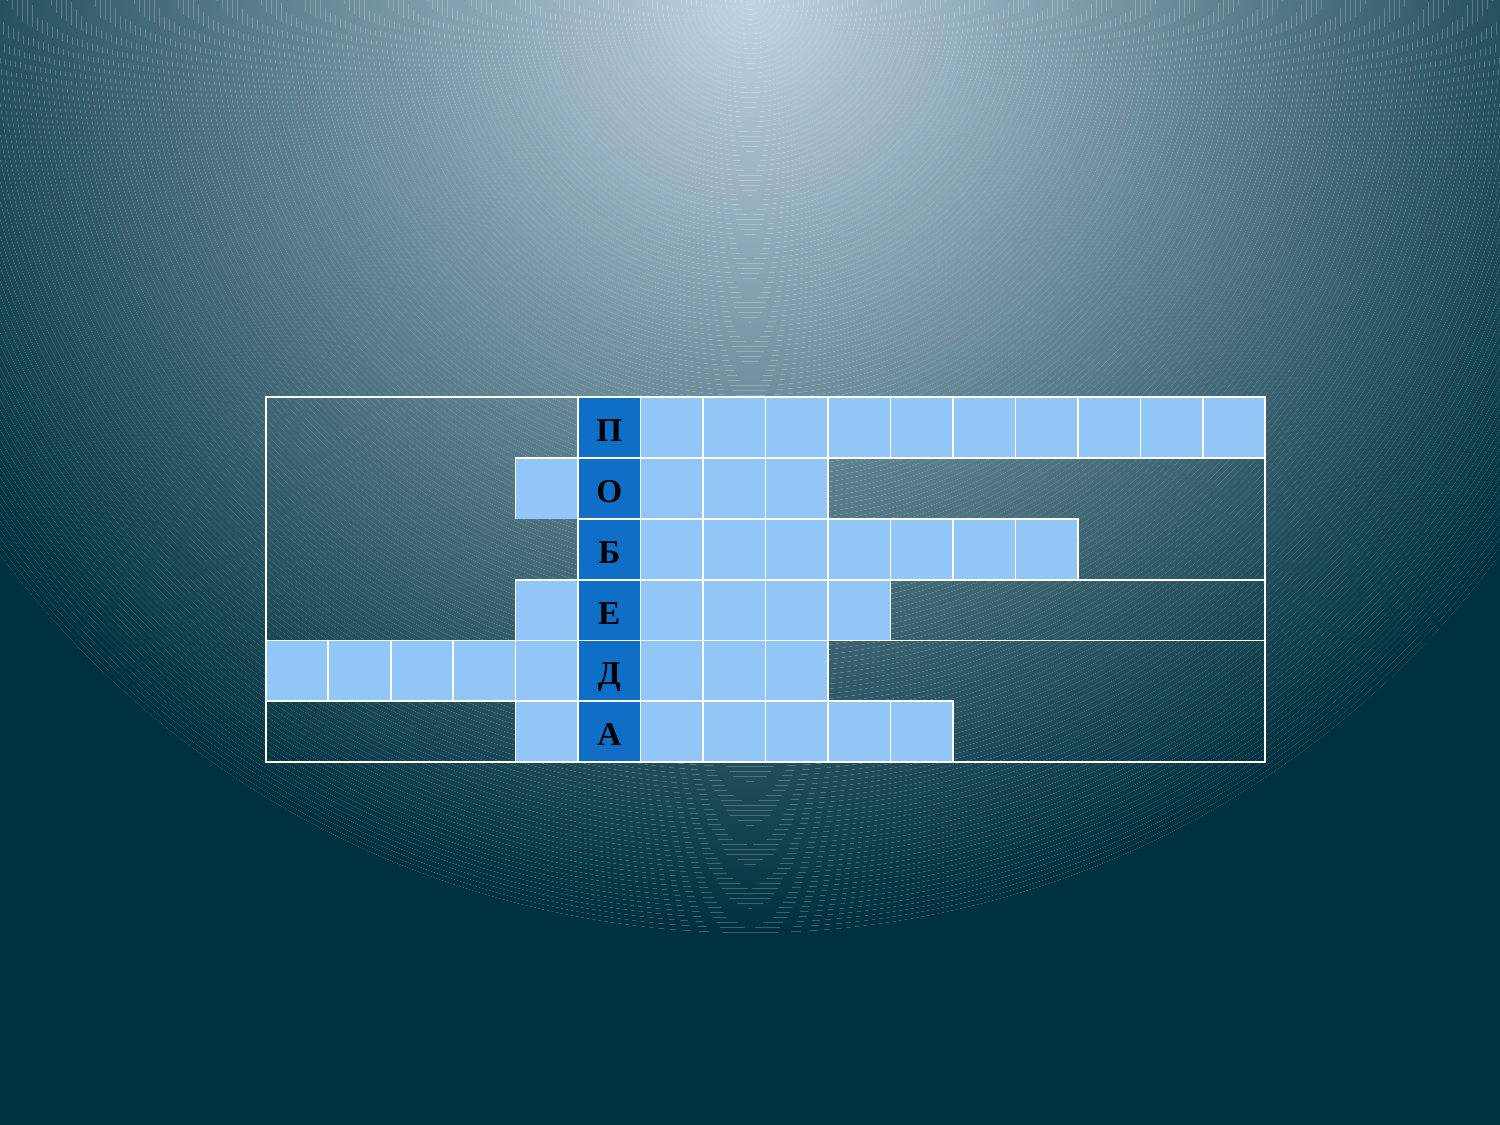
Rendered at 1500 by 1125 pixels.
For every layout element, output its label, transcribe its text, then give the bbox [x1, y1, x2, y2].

table_cell [766, 459, 827, 518]
table_header [704, 398, 765, 457]
table_header [954, 398, 1015, 457]
table_cell [516, 641, 577, 700]
table_cell [641, 520, 702, 579]
table_header [641, 398, 702, 457]
table_cell Д [579, 641, 640, 700]
table_cell [954, 701, 1264, 761]
table_cell [766, 581, 827, 640]
table_header [267, 398, 577, 458]
table_cell [267, 580, 515, 640]
table_cell [516, 581, 577, 640]
table_cell [516, 702, 577, 761]
table_cell [766, 520, 827, 579]
table_cell [704, 520, 765, 579]
table_cell [891, 520, 952, 579]
table_cell [641, 702, 702, 761]
table_cell [954, 520, 1015, 579]
table_header [1141, 398, 1202, 457]
table_cell [829, 520, 890, 579]
table_cell [829, 702, 890, 761]
table_cell Е [579, 581, 640, 640]
table_cell [267, 519, 577, 580]
table_cell [704, 581, 765, 640]
table_cell [1079, 519, 1264, 579]
table_cell [766, 702, 827, 761]
table_header [1016, 398, 1077, 457]
table_cell Б [579, 520, 640, 579]
table_header [766, 398, 827, 457]
table_cell [829, 581, 890, 640]
table_cell О [579, 459, 640, 518]
table_cell [267, 458, 515, 519]
table_cell [641, 641, 702, 700]
table_cell [267, 702, 515, 761]
table_header [1079, 398, 1140, 457]
table_cell [641, 459, 702, 518]
table_cell [392, 641, 452, 700]
table_cell [704, 459, 765, 518]
table_cell [641, 581, 702, 640]
table_cell [891, 702, 952, 761]
table_header [891, 398, 952, 457]
table_cell [704, 702, 765, 761]
table_cell [454, 641, 515, 700]
table_header П [579, 398, 640, 457]
table_cell [1016, 520, 1077, 579]
table_cell [704, 641, 765, 700]
table_cell [829, 641, 1264, 701]
table_cell [891, 581, 1264, 640]
table_cell [329, 641, 390, 700]
table_cell [267, 641, 327, 700]
table_cell [766, 641, 827, 700]
table_header [1204, 398, 1264, 457]
table_header [829, 398, 890, 457]
table_cell [829, 459, 1264, 519]
table_cell [516, 459, 577, 519]
table_cell А [579, 702, 640, 761]
